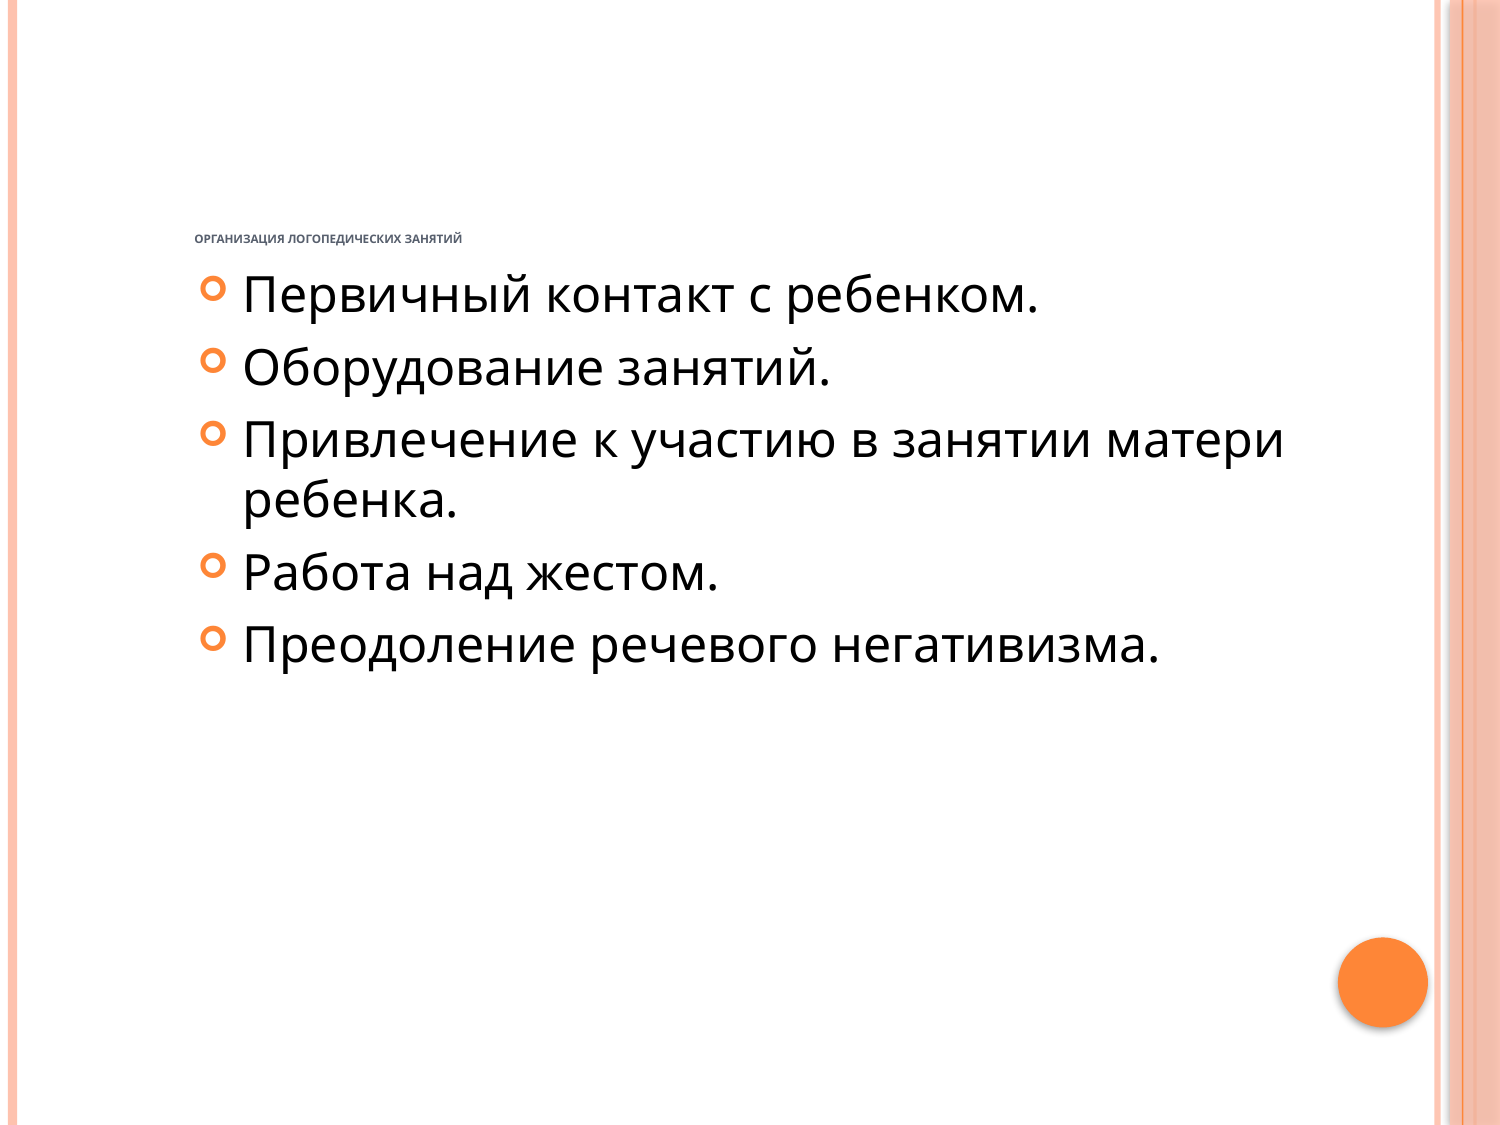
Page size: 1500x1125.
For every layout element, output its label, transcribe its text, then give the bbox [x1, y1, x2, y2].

title Организация логопедических занятий [179, 125, 1323, 268]
list Первичный контакт с ребенком. Оборудование занятий. Привлечение к участию в занятии матери ребенка. Работа над жестом. Преодоление речевого негативизма. [183, 255, 1317, 939]
